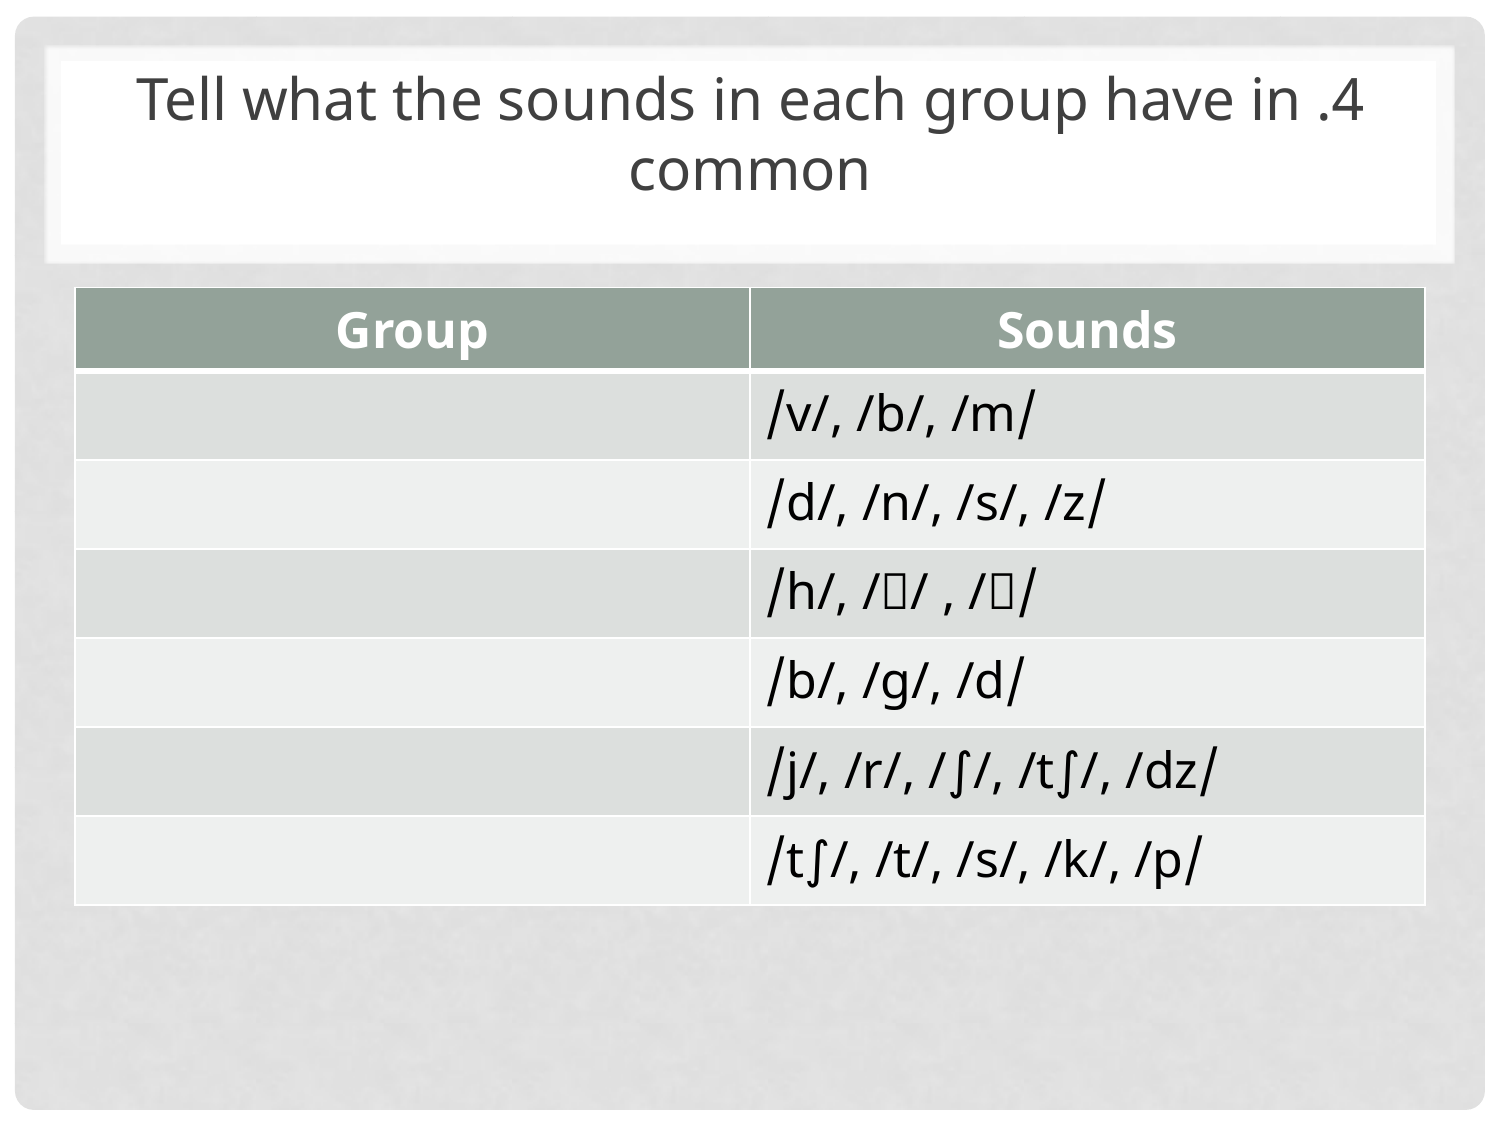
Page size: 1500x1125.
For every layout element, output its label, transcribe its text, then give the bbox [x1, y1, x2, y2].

table_cell /b/, /g/, /d/ [751, 639, 1424, 726]
table_cell /t∫/, /t/, /s/, /k/, /p/ [751, 817, 1424, 904]
text_box 4. Tell what the sounds in each group have in common [53, 54, 1447, 210]
table_cell [76, 817, 749, 904]
table_cell /v/, /b/, /m/ [751, 374, 1424, 459]
table_cell /j/, /r/, /∫/, /t∫/, /dz/ [751, 728, 1424, 815]
table_cell /d/, /n/, /s/, /z/ [751, 461, 1424, 548]
table_cell [76, 461, 749, 548]
table_cell [76, 728, 749, 815]
table_cell [76, 374, 749, 459]
table_header Group [76, 288, 749, 368]
table_cell /h/, // , // [751, 550, 1424, 637]
table_cell [76, 639, 749, 726]
table_cell [76, 550, 749, 637]
table_header Sounds [751, 288, 1424, 368]
